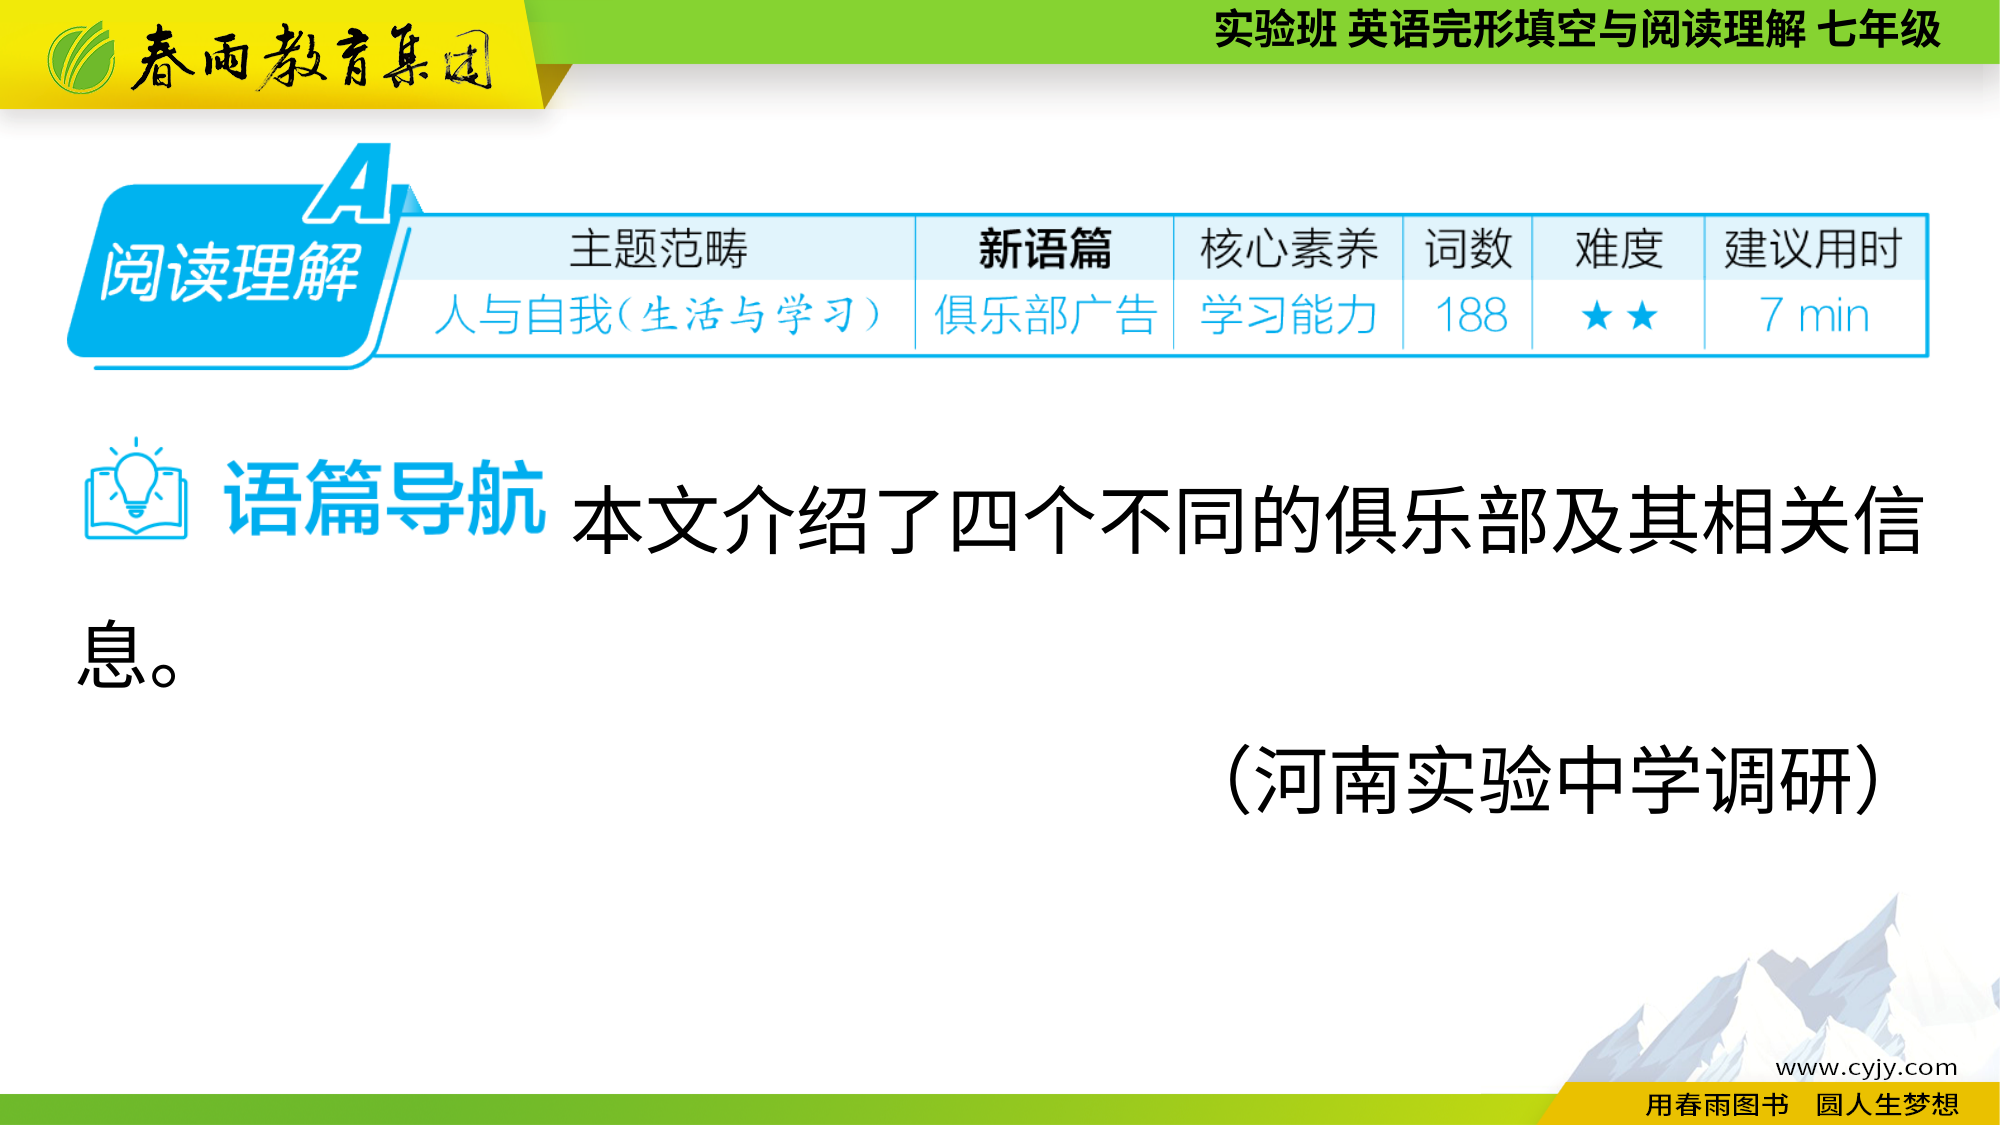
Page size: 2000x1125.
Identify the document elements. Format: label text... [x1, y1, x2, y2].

picture [0, 0, 2000, 1125]
text_box （河南实验中学调研） [1035, 680, 1944, 831]
text_box 本文介绍了四个不同的俱乐部及其相关信息。 [59, 420, 1944, 706]
